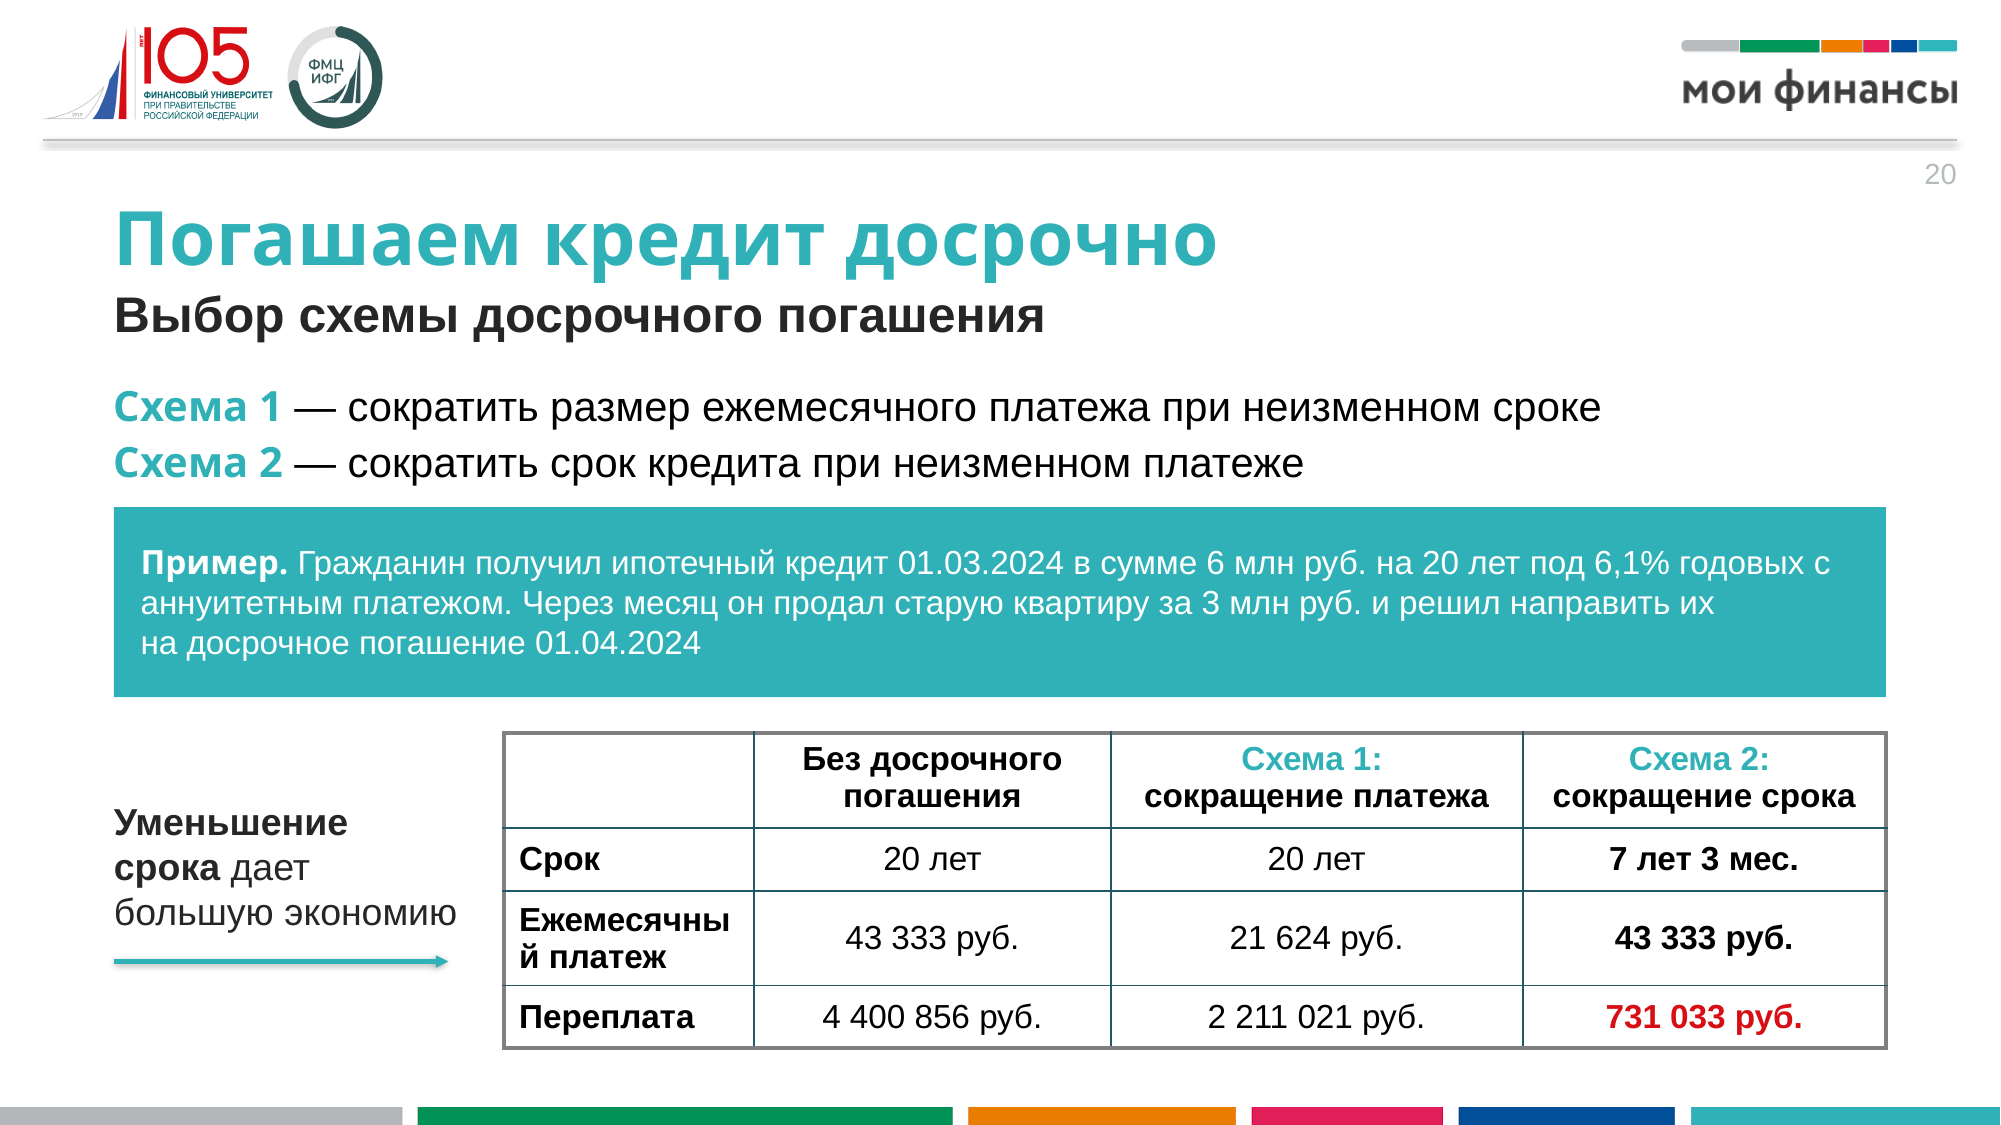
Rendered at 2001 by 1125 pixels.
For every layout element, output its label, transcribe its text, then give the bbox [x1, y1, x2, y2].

table_cell 43 333 руб. [1524, 892, 1884, 985]
text_box Пример. Гражданин получил ипотечный кредит 01.03.2024 в сумме 6 млн руб. на 20 лет под 6,1% годовых с аннуитетным платежом. Через месяц он продал старую квартиру за 3 млн руб. и решил направить их на досрочное погашение 01.04.2024 [140, 541, 1838, 662]
picture [283, 26, 386, 129]
table_cell 21 624 руб. [1112, 892, 1522, 985]
table_cell 731 033 руб. [1524, 986, 1884, 1046]
table_cell Ежемесячный платеж [506, 892, 753, 985]
text_box 20 [1883, 155, 1957, 191]
text_box Уменьшение срока дает большую экономию [113, 797, 464, 933]
table_cell 43 333 руб. [755, 892, 1110, 985]
table_header Схема 2: сокращение срока [1524, 735, 1884, 827]
text_box Погашаем кредит досрочно [113, 190, 1663, 281]
table_cell 4 400 856 руб. [755, 986, 1110, 1046]
table_cell 2 211 021 руб. [1112, 986, 1522, 1046]
table_header Без досрочного погашения [755, 735, 1110, 827]
text_box [112, 505, 1888, 699]
table_header [506, 735, 753, 827]
table_cell 20 лет [755, 829, 1110, 890]
table_cell 20 лет [1112, 829, 1522, 890]
picture [0, 1107, 2000, 1125]
text_box Выбор схемы досрочного погашения [113, 289, 1588, 344]
table_cell Переплата [506, 986, 753, 1046]
table_cell Срок [506, 829, 753, 890]
table_header Схема 1: сокращение платежа [1112, 735, 1522, 827]
text_box Схема 1 — сократить размер ежемесячного платежа при неизменном сроке Схема 2 — сократить срок кредита при неизменном платеже [113, 379, 1886, 487]
table_cell 7 лет 3 мес. [1524, 829, 1884, 890]
picture [30, 27, 273, 129]
